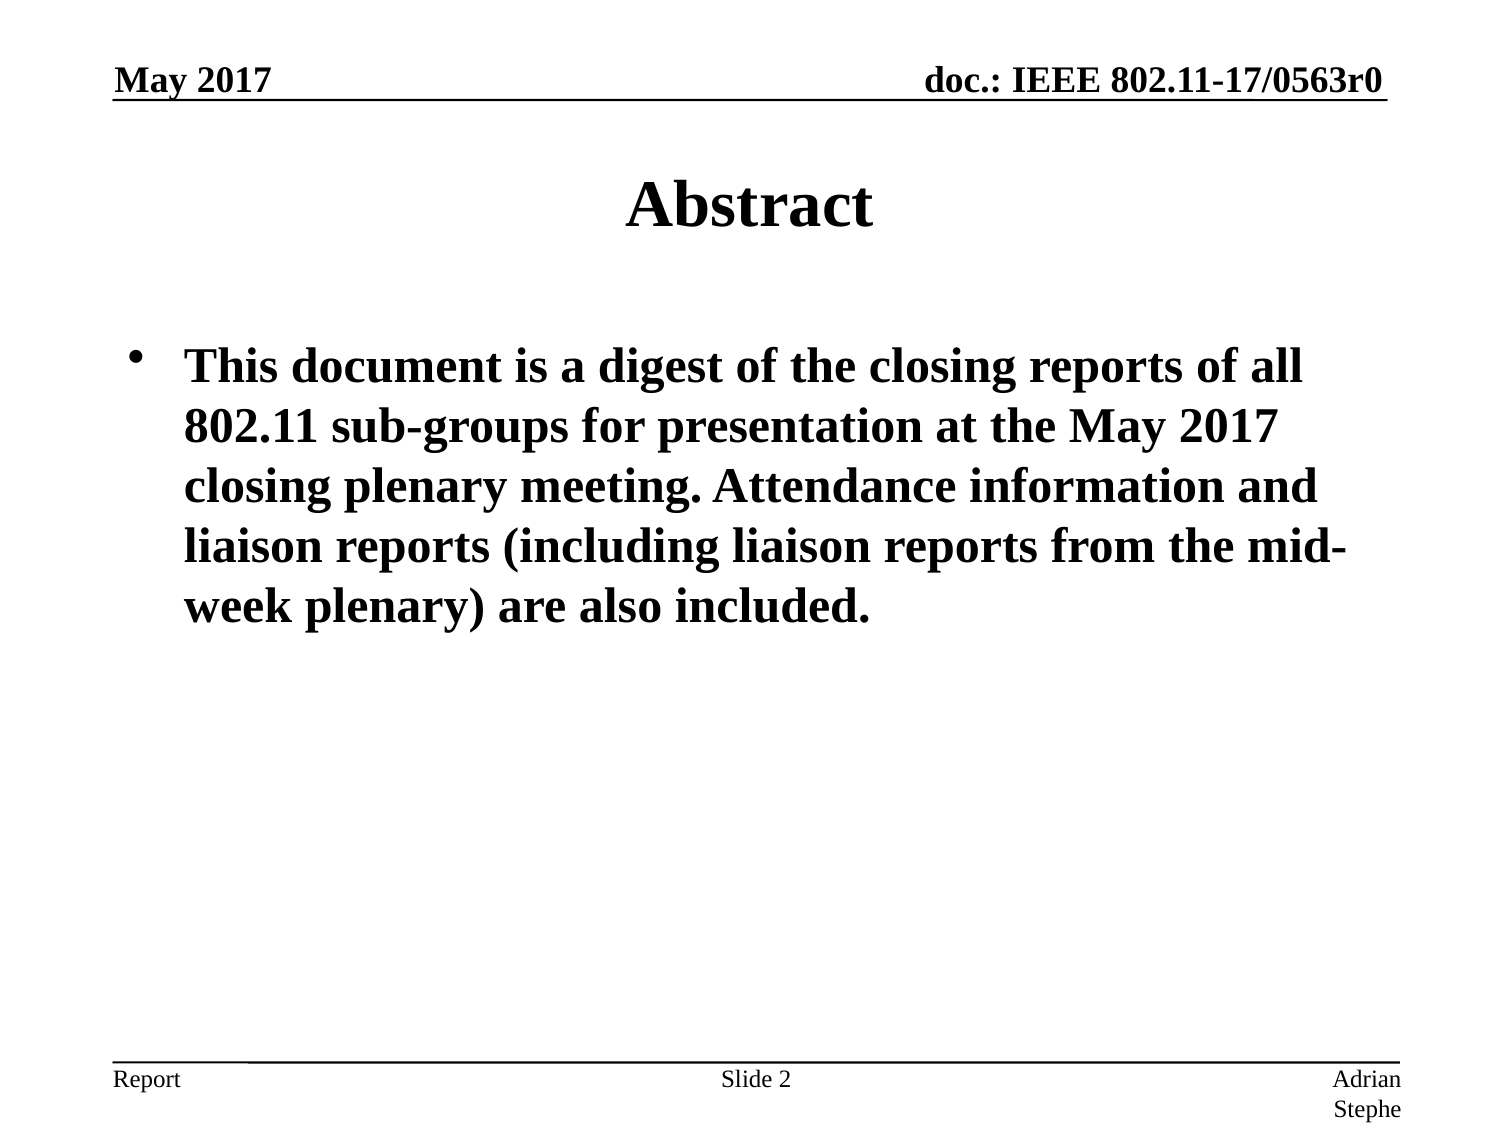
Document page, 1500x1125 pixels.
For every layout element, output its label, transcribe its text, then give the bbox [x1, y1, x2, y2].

slide_number Slide 2 [711, 1061, 801, 1093]
list This document is a digest of the closing reports of all 802.11 sub-groups for presentation at the May 2017 closing plenary meeting. Attendance information and liaison reports (including liaison reports from the mid-week plenary) are also included. [112, 324, 1388, 1000]
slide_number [114, 54, 374, 101]
footer Adrian Stephens, Intel Corporation [1324, 1061, 1402, 1093]
title Abstract [112, 112, 1388, 288]
